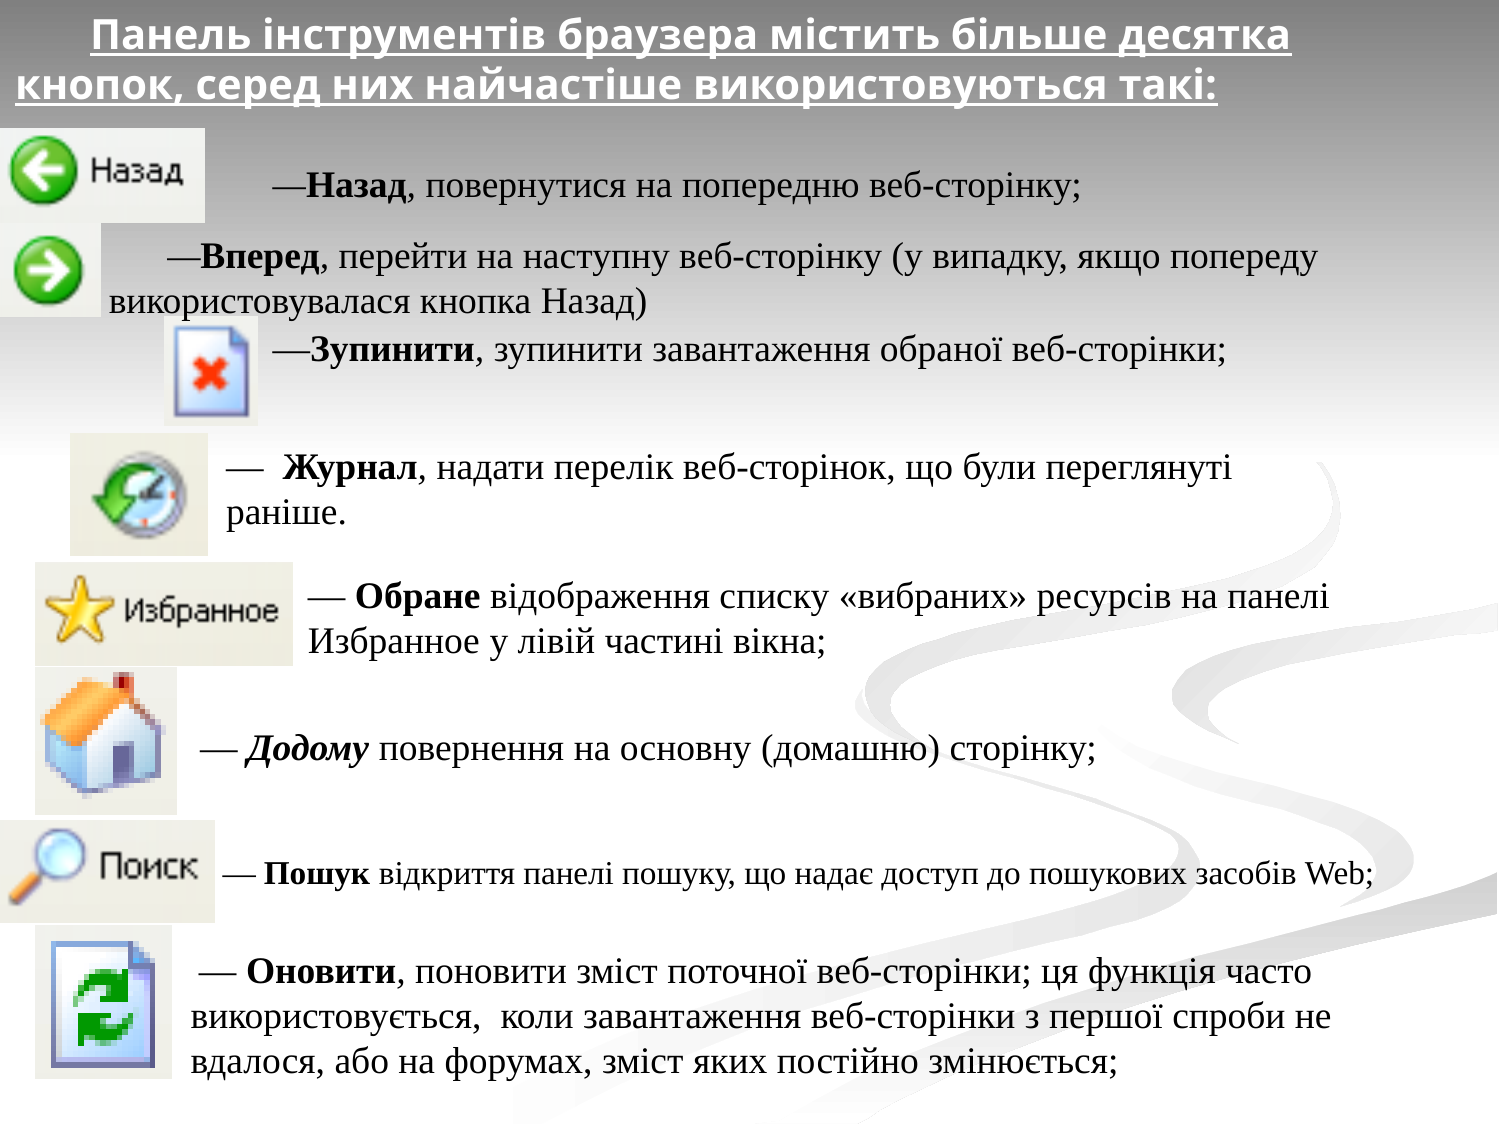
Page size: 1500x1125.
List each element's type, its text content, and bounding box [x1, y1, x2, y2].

text_box [0, 0, 1500, 75]
text_box Панель інструментів браузера містить більше десятка кнопок, серед них найчастіше використовуються такі: [0, 75, 1442, 116]
picture [0, 128, 205, 317]
text_box —Вперед, перейти на наступну веб-сторінку (у випадку, якщо попереду використовувалася кнопка Назад) [93, 223, 1442, 329]
text_box — Журнал, надати перелік веб-сторінок, що були переглянуті раніше. [211, 434, 1313, 539]
picture [34, 667, 177, 815]
picture [34, 562, 294, 666]
text_box — Пошук відкриття панелі пошуку, що надає доступ до пошукових засобів Web; [219, 844, 1465, 899]
text_box — Обране відображення списку «вибраних» ресурсів на панелі Избранное у лівій частині вікна; [296, 563, 1371, 668]
picture [0, 820, 215, 923]
text_box —Назад, повернутися на попередню веб-сторінку; [208, 152, 1313, 213]
picture [70, 433, 209, 556]
text_box — Додому повернення на основну (домашню) сторінку; [182, 715, 1407, 776]
picture [163, 316, 258, 426]
text_box —Зупинити, зупинити завантаження обраної веб-сторінки; [259, 316, 1325, 354]
picture [34, 925, 172, 1079]
text_box — Оновити, поновити зміст поточної веб-сторінки; ця функція часто використовується, коли завантаження веб-сторінки з першої спроби не вдалося, або на форумах, зміст яких постійно змінюється; [175, 938, 1407, 1089]
text_box —Зупинити, зупинити завантаження обраної веб-сторінки; [262, 355, 1325, 377]
